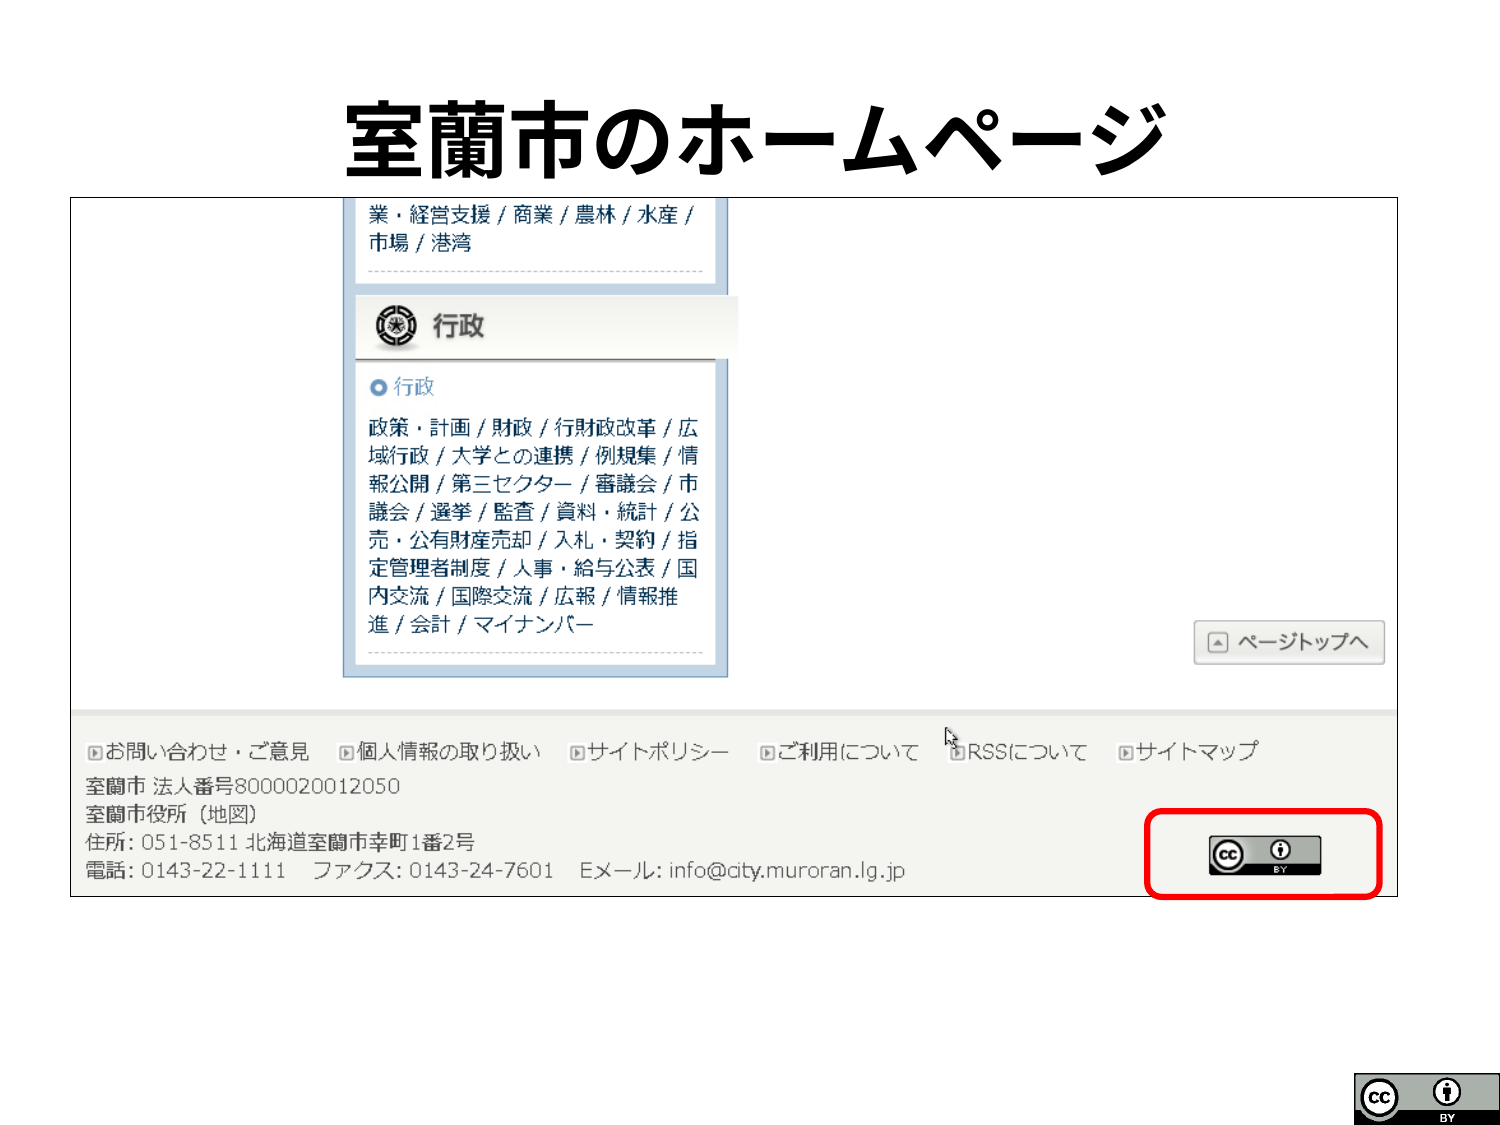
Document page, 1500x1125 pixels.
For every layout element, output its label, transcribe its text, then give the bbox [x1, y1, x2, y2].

picture [1354, 1073, 1500, 1125]
text_box 室蘭市のホームページ [70, 81, 1442, 196]
picture [70, 197, 1398, 897]
